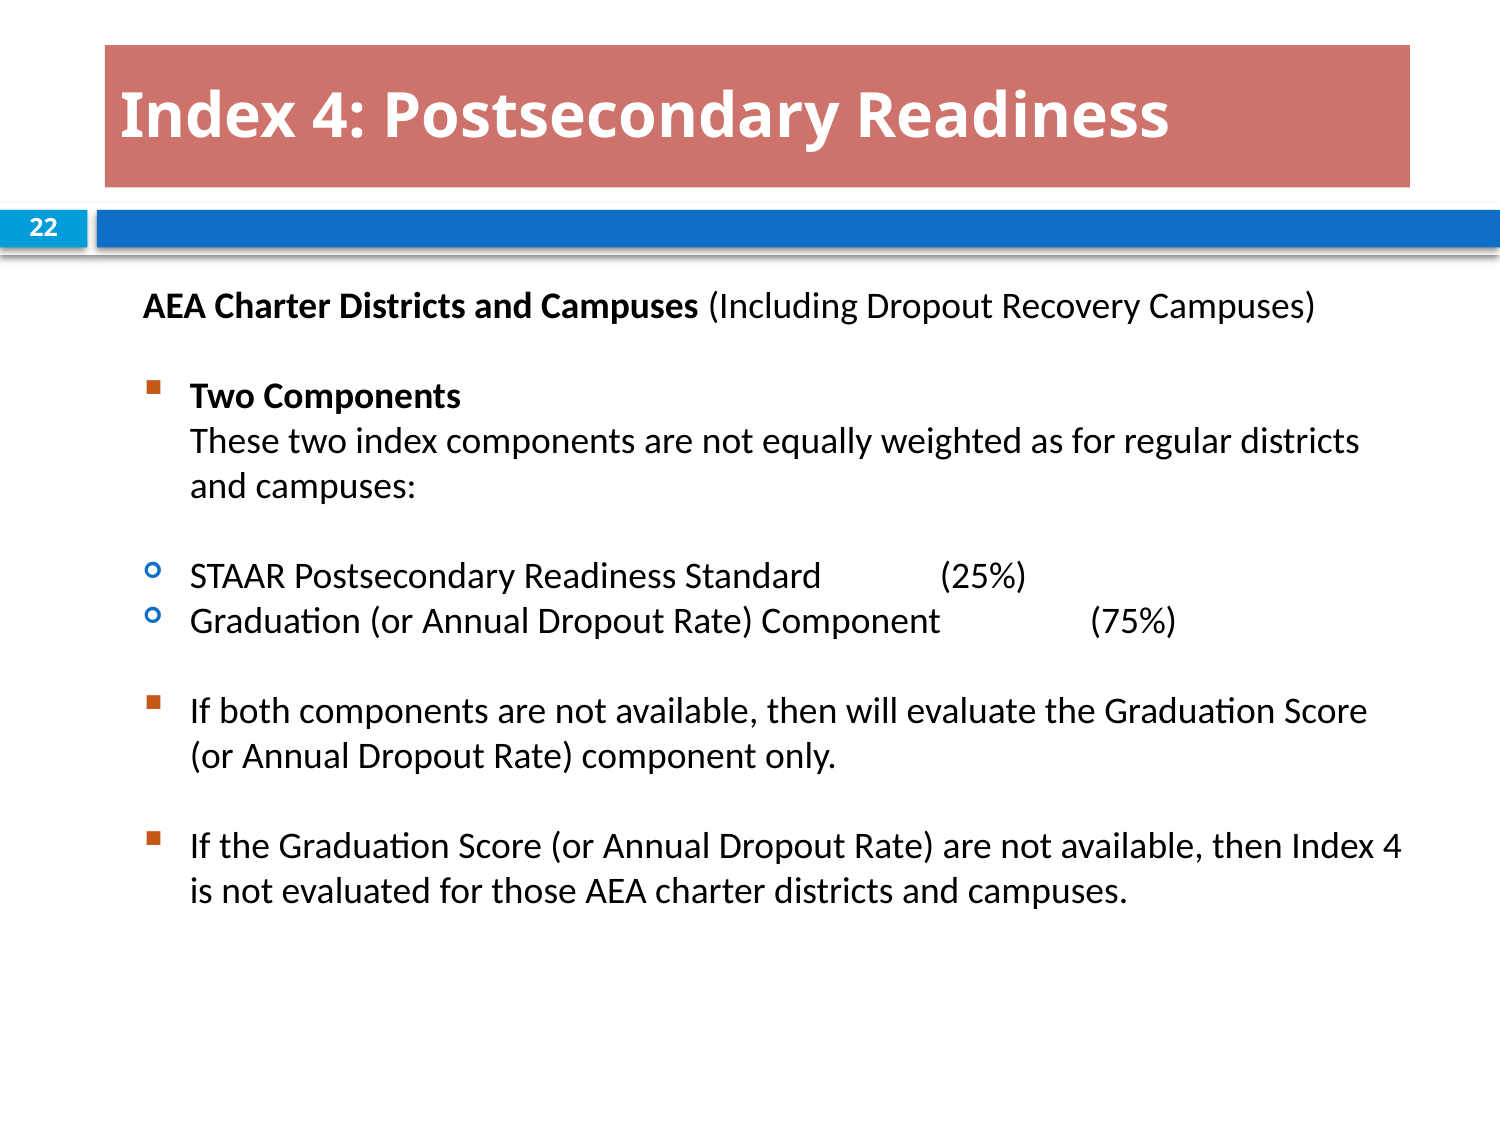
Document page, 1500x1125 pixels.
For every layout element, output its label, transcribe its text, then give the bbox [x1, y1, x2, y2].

slide_number 22 [0, 208, 88, 249]
title Index 4: Postsecondary Readiness [104, 44, 1411, 188]
text_box AEA Charter Districts and Campuses (Including Dropout Recovery Campuses) Two Components These two index components are not equally weighted as for regular districts and campuses: STAAR Postsecondary Readiness Standard (25%) Graduation (or Annual Dropout Rate) Component (75%) If both components are not available, then will evaluate the Graduation Score (or Annual Dropout Rate) component only. If the Graduation Score (or Annual Dropout Rate) are not available, then Index 4 is not evaluated for those AEA charter districts and campuses. [128, 273, 1479, 1025]
